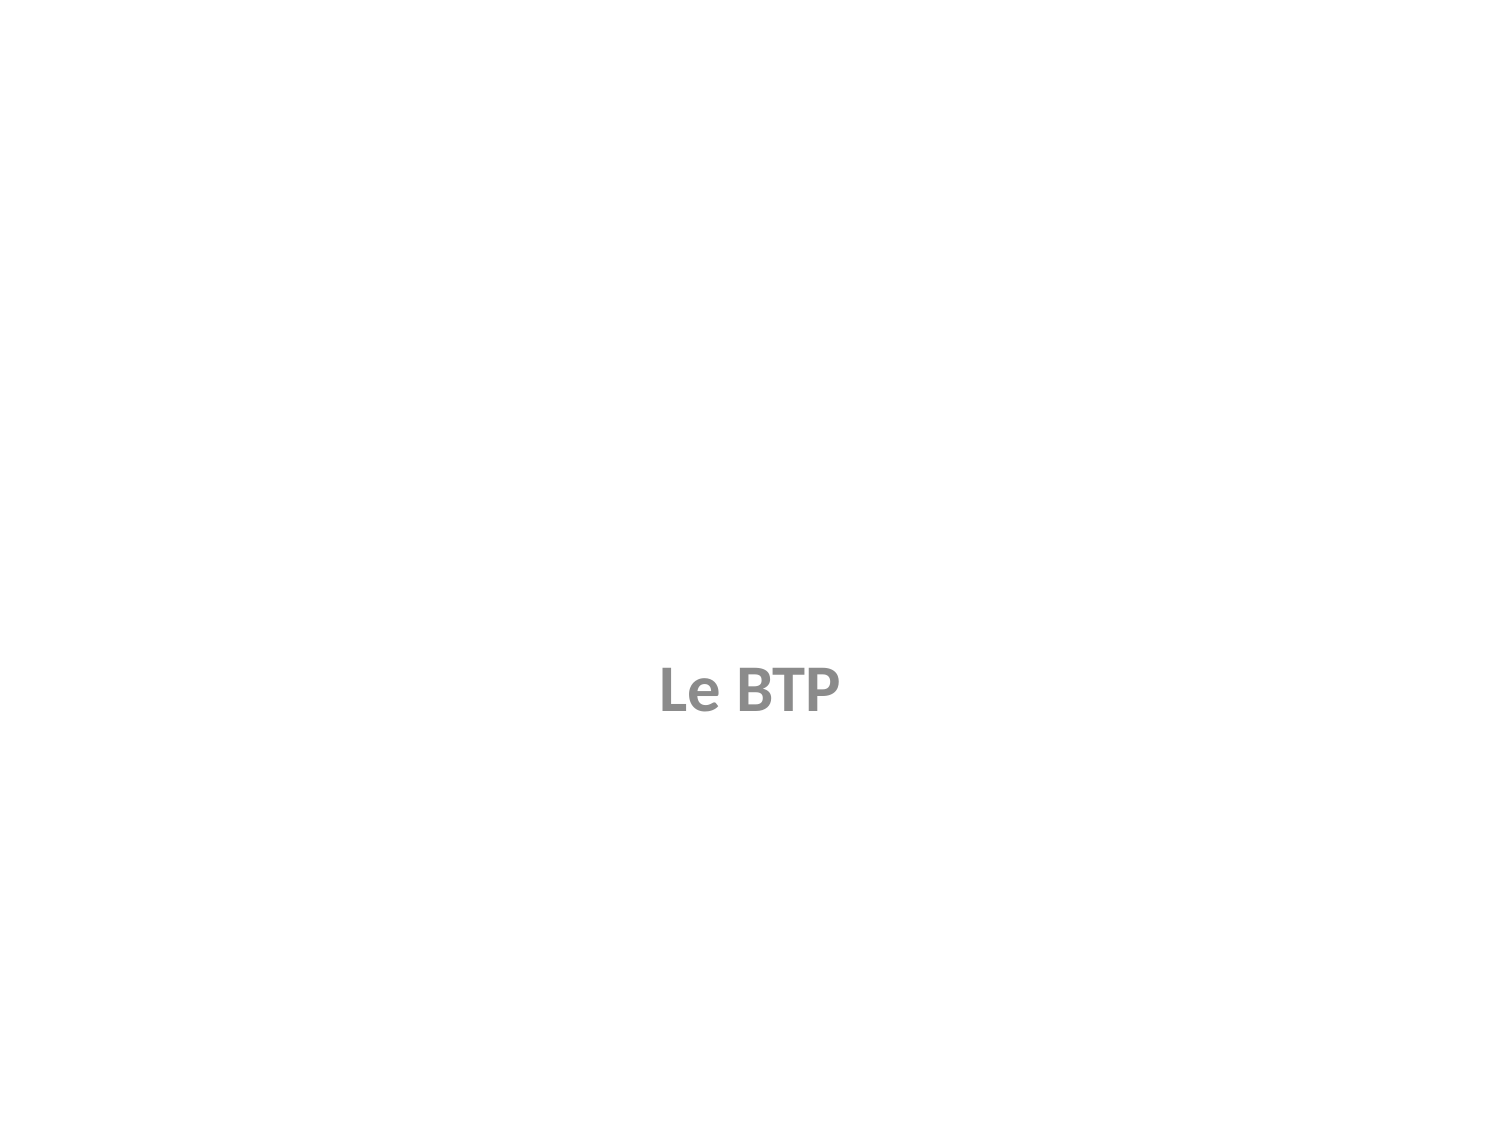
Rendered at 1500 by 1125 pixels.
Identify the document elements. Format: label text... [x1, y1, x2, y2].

subtitle Le BTP [225, 637, 1275, 925]
